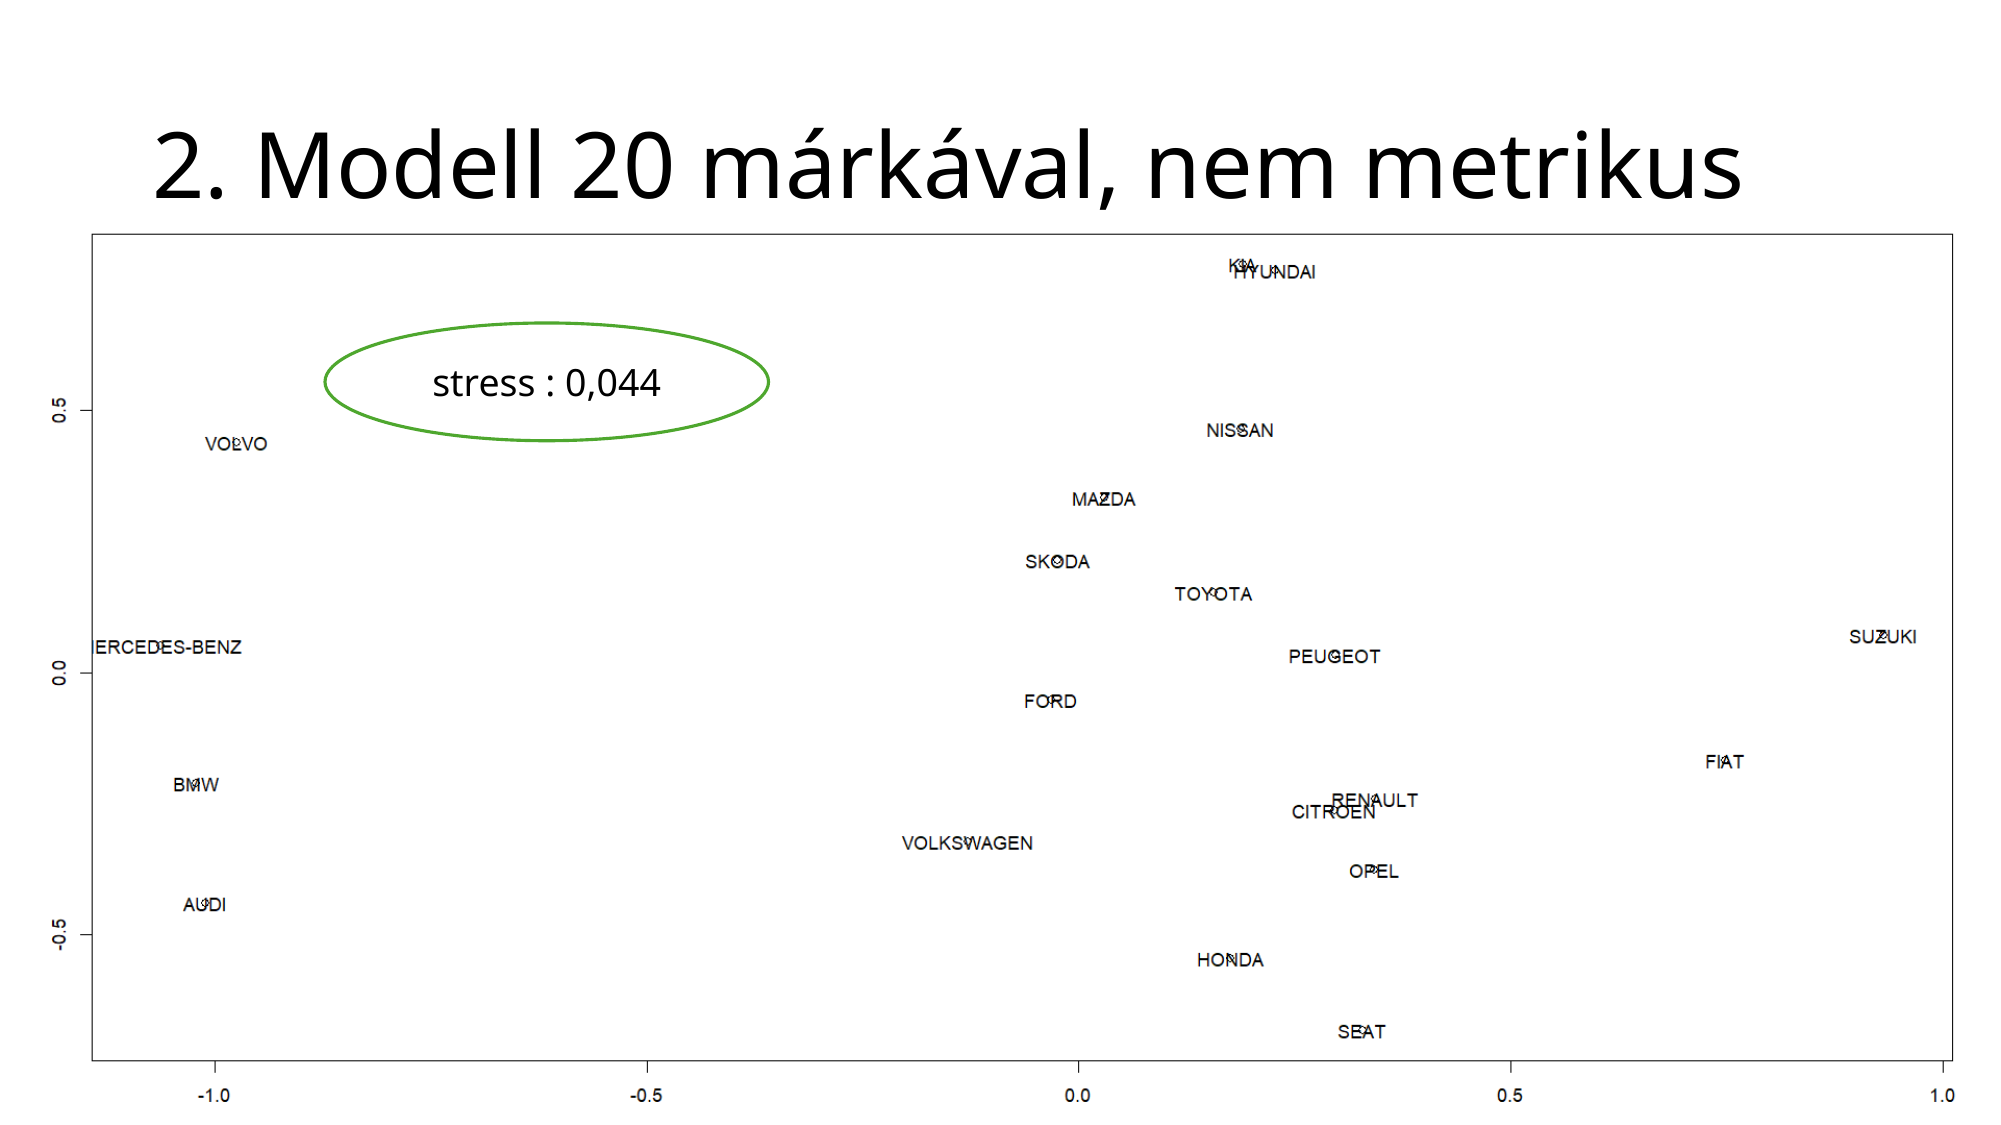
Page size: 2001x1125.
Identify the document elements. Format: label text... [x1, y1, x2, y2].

picture [30, 224, 2000, 1111]
title 2. Modell 20 márkával, nem metrikus [137, 59, 1863, 224]
